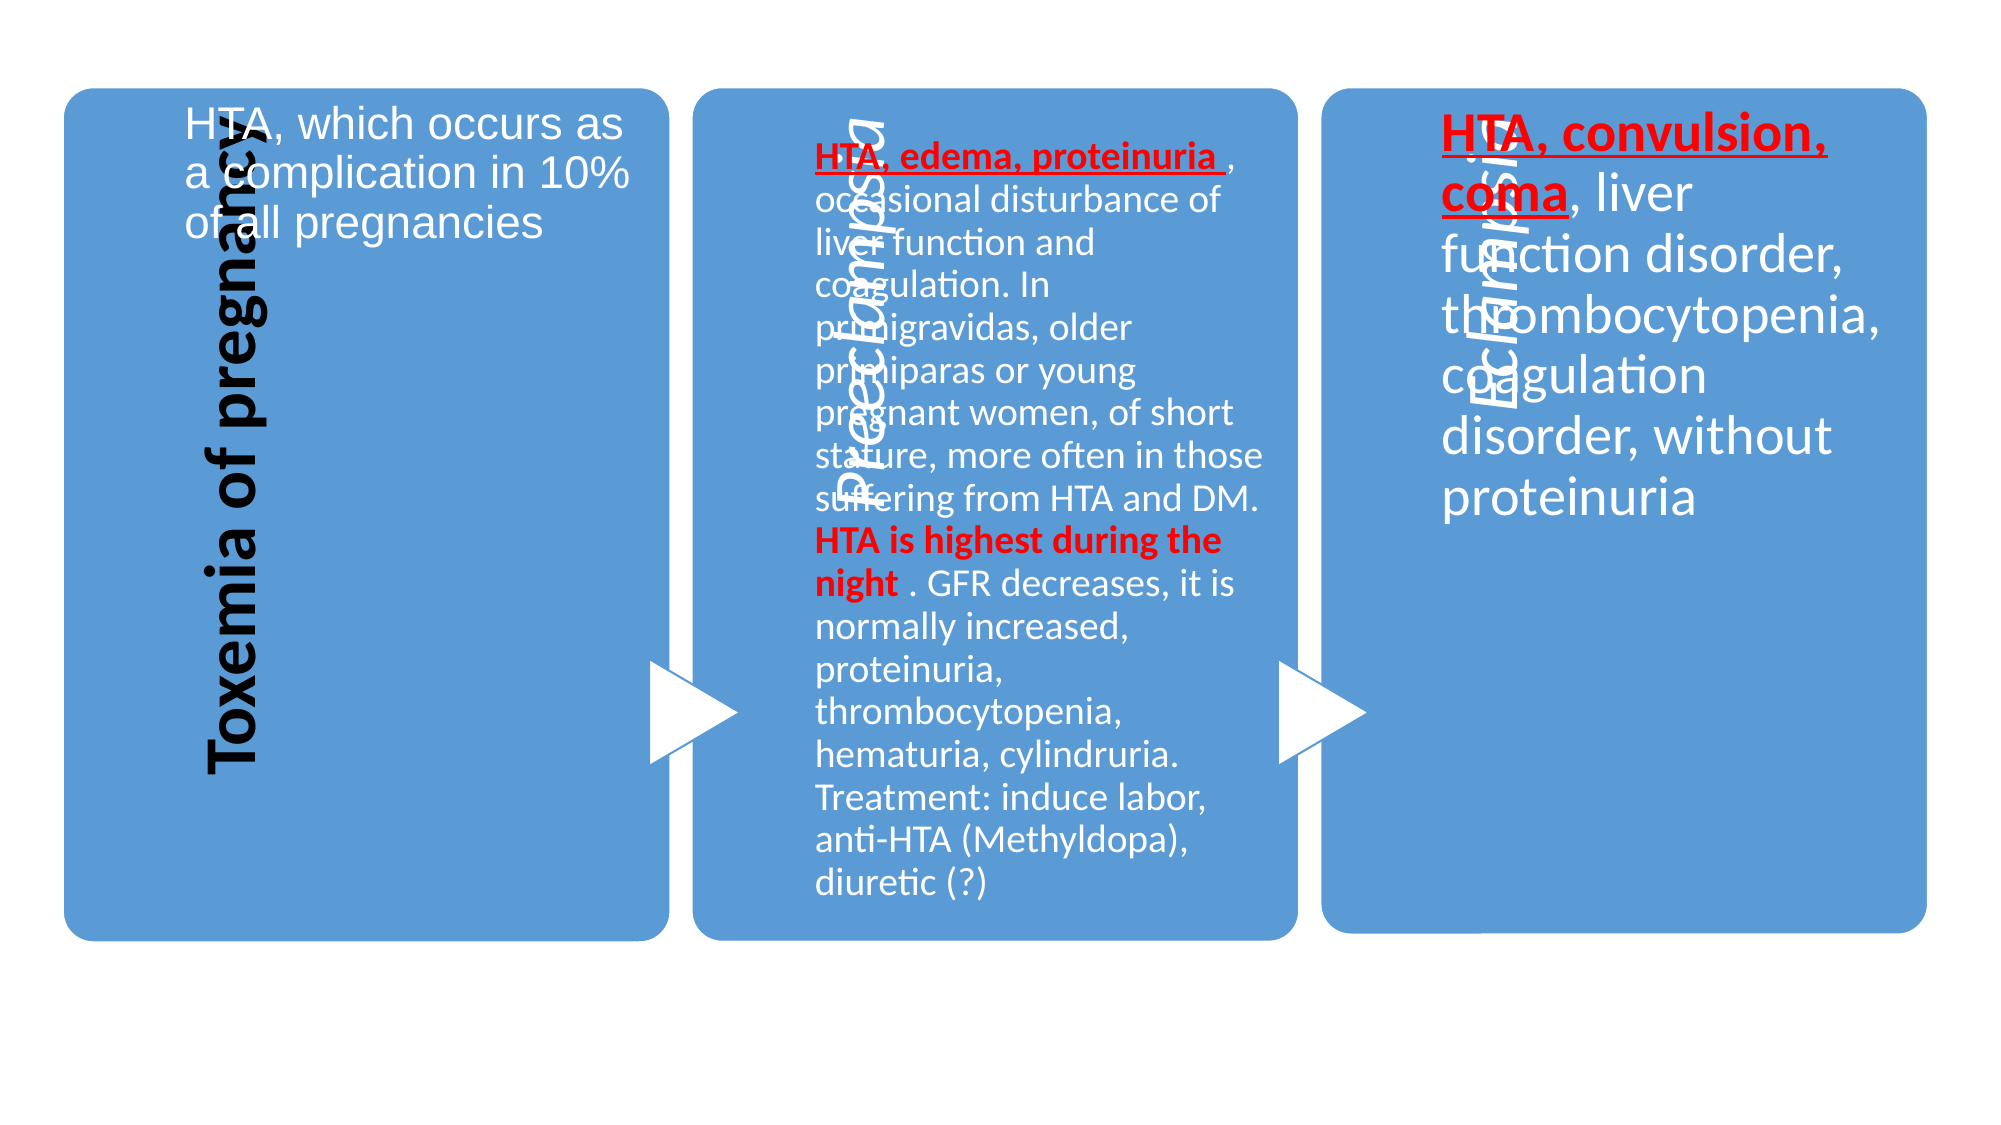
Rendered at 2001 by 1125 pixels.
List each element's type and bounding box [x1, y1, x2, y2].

text_box [62, 38, 1929, 992]
